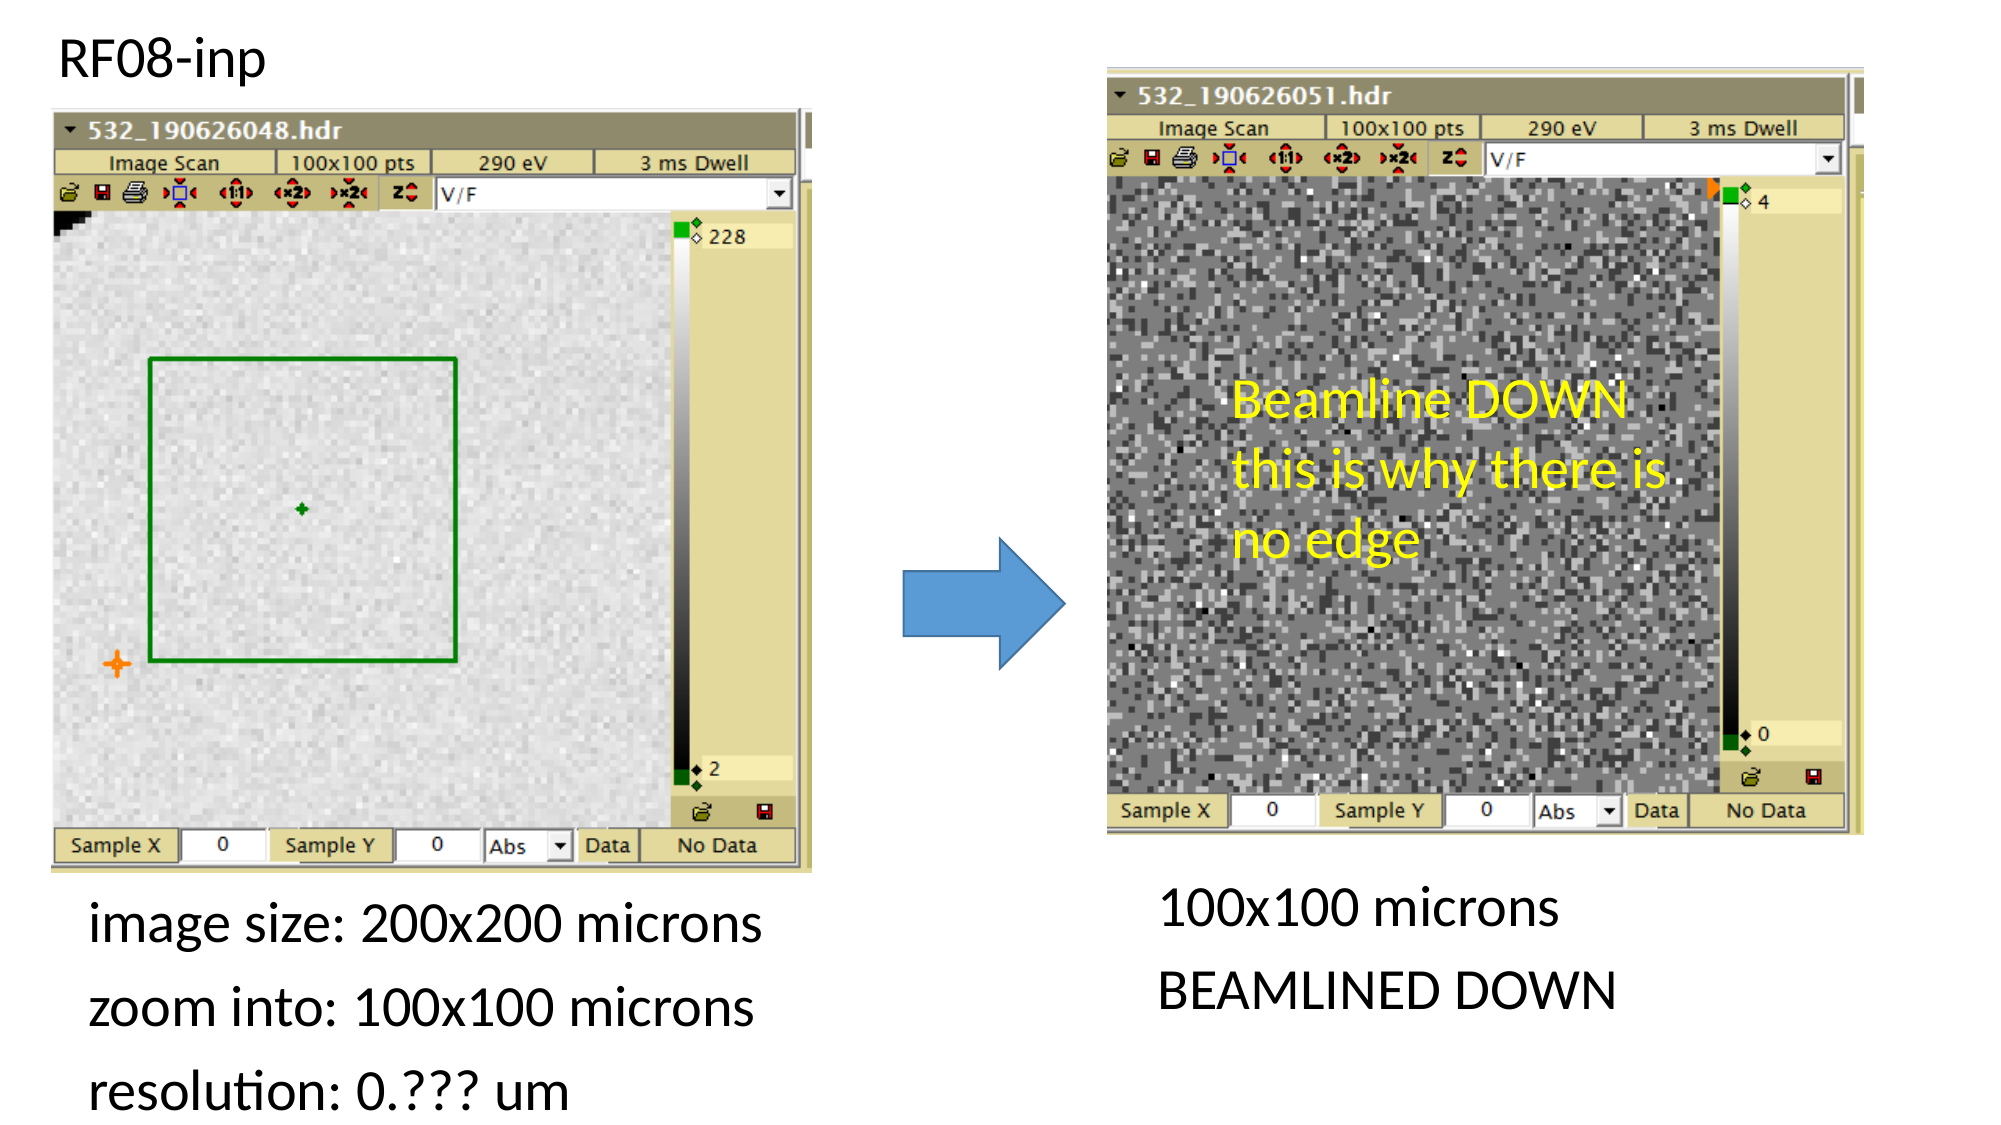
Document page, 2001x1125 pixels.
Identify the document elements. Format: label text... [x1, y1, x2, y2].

picture [51, 108, 812, 873]
text_box [902, 536, 1067, 671]
text_box 100x100 microns BEAMLINED DOWN [1142, 868, 1942, 1125]
list image size: 200x200 microns zoom into: 100x100 microns resolution: 0.??? um [73, 884, 873, 1125]
text_box RF08-inp [43, 19, 310, 128]
picture [1106, 67, 1864, 835]
